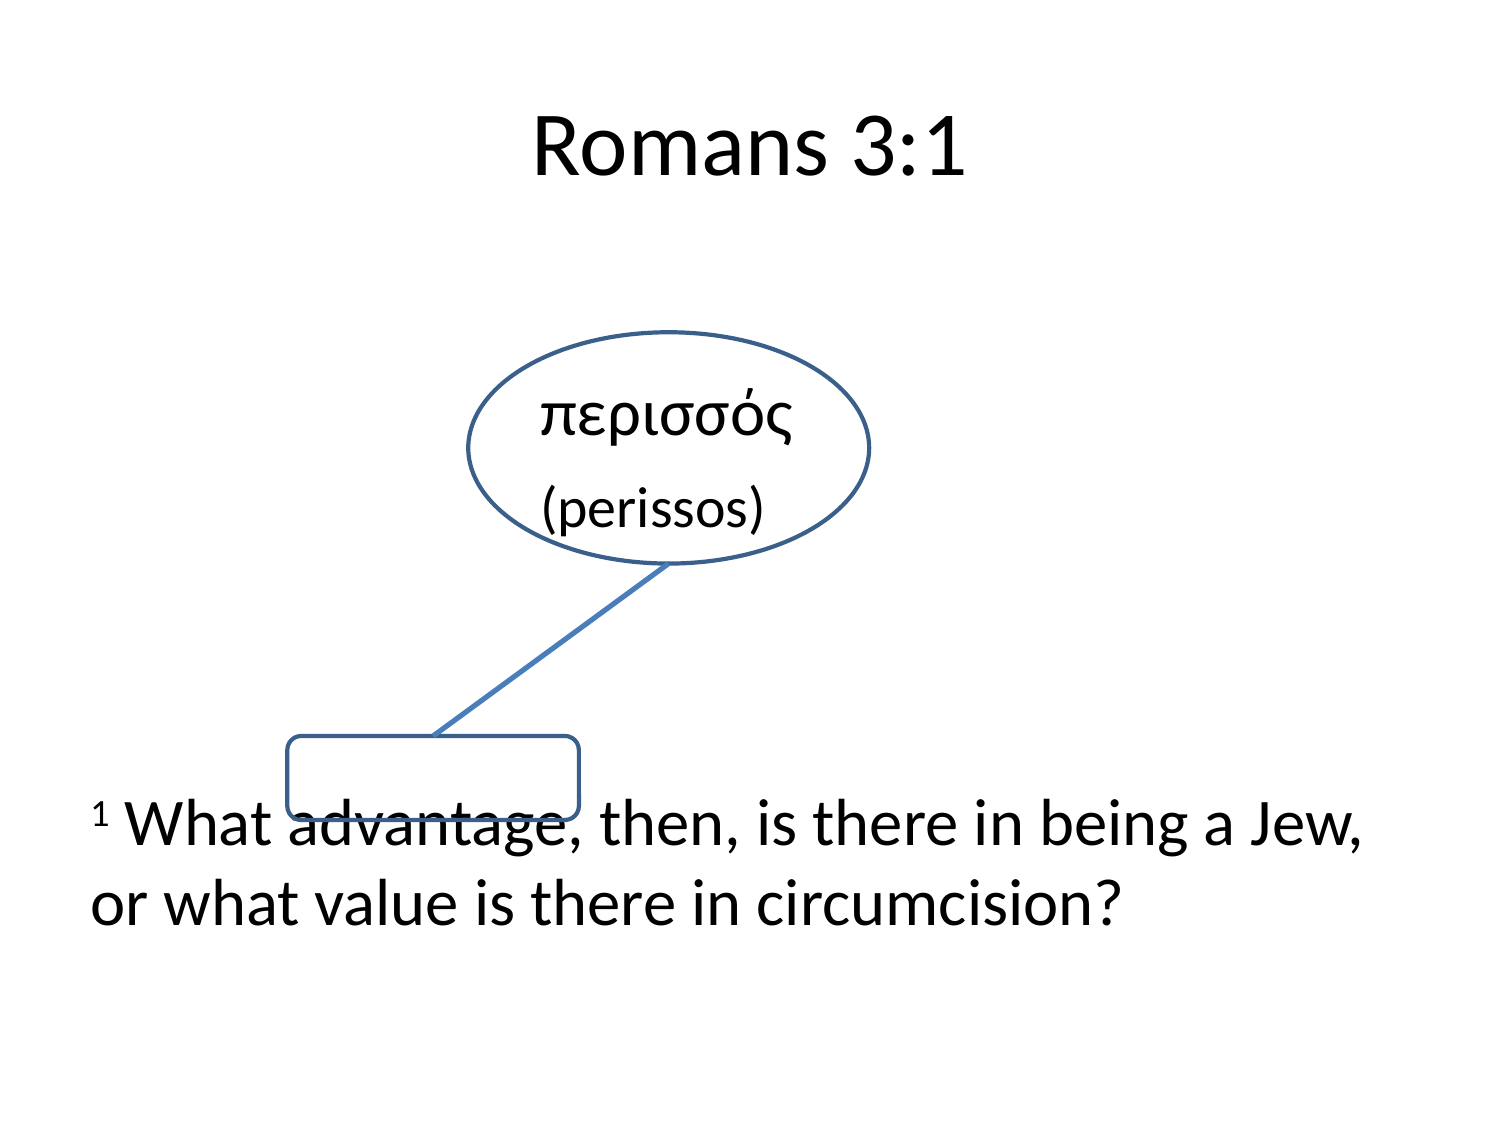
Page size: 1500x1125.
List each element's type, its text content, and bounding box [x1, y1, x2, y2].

list περισσός (perissos) 1 What advantage, then, is there in being a Jew, or what value is there in circumcision? [75, 262, 1425, 1005]
text_box [466, 330, 872, 566]
title Romans 3:1 [75, 45, 1425, 233]
text_box [285, 733, 582, 823]
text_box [432, 563, 669, 737]
